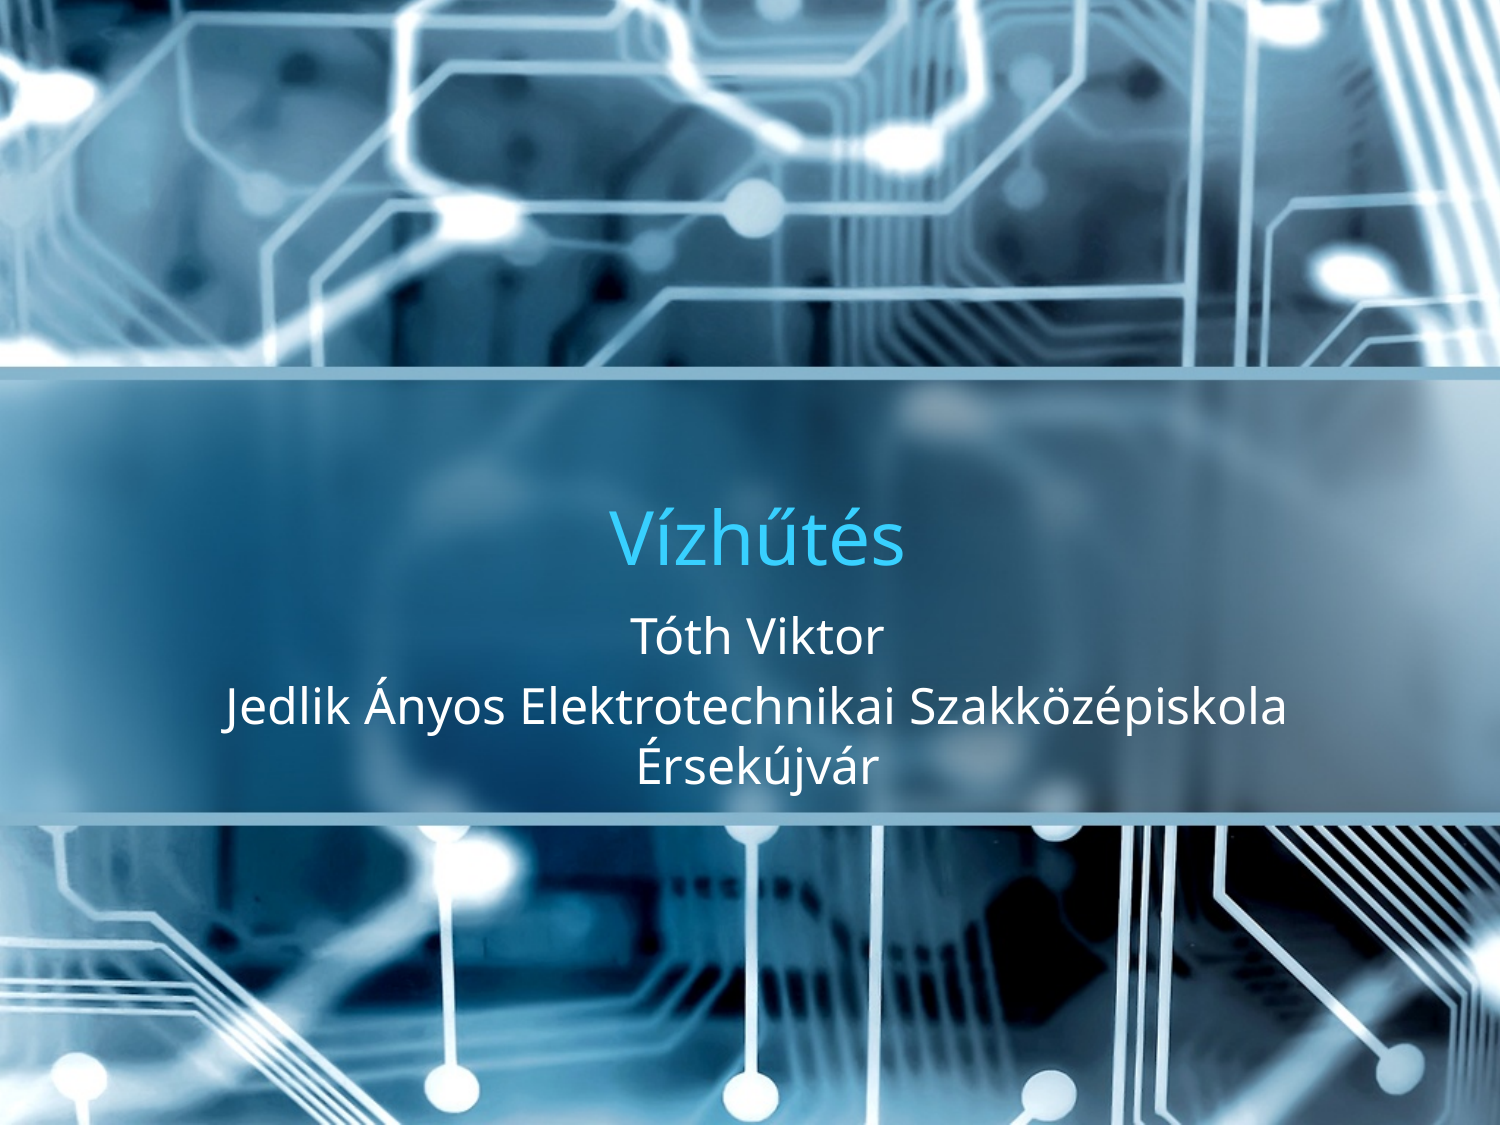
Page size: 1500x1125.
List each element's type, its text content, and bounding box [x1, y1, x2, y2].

title Vízhűtés [89, 478, 1427, 594]
picture [0, 0, 1500, 1125]
subtitle Tóth Viktor Jedlik Ányos Elektrotechnikai Szakközépiskola Érsekújvár [89, 596, 1427, 787]
